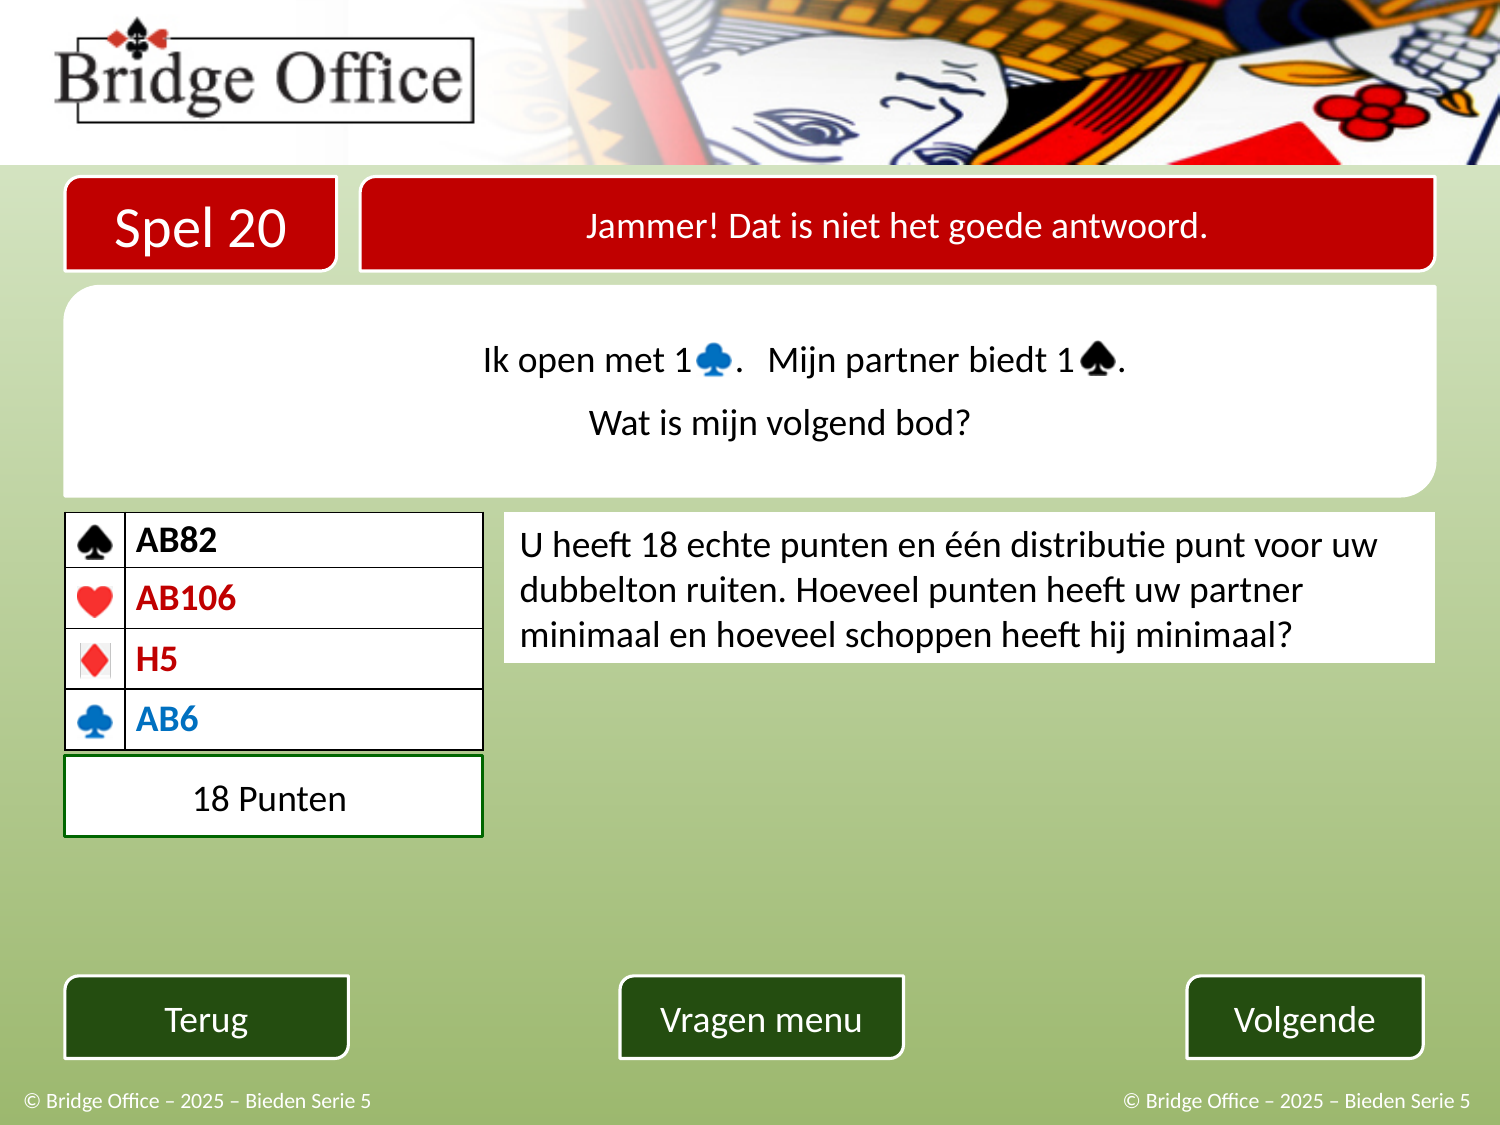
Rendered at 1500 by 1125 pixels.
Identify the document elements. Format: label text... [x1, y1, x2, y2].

text_box © Bridge Office – 2025 – Bieden Serie 5 [1107, 1079, 1500, 1121]
table_cell [66, 568, 124, 628]
text_box U heeft 18 echte punten en één distributie punt voor uw dubbelton ruiten. Hoeveel punten heeft uw partner minimaal en hoeveel schoppen heeft hij minimaal? [504, 512, 1435, 663]
picture [0, 0, 1500, 166]
picture [696, 342, 733, 378]
text_box Mijn partner biedt 1 . [752, 327, 1144, 387]
table_cell AB106 [126, 568, 482, 628]
table_cell AB6 [126, 690, 482, 749]
picture [77, 643, 114, 679]
picture [77, 585, 114, 618]
text_box Jammer! Dat is niet het goede antwoord. [358, 178, 1437, 273]
picture [1079, 340, 1116, 376]
picture [77, 524, 114, 561]
table_cell [66, 690, 124, 749]
text_box Volgende [1185, 974, 1425, 1061]
text_box Ik open met 1 . [468, 327, 787, 388]
text_box Terug [63, 974, 350, 1061]
text_box Wat is mijn volgend bod? [574, 390, 996, 451]
text_box 18 Punten [63, 754, 484, 838]
text_box Spel 20 [63, 178, 339, 273]
text_box © Bridge Office – 2025 – Bieden Serie 5 [8, 1079, 393, 1121]
text_box Vragen menu [618, 974, 906, 1061]
text_box [63, 284, 1437, 498]
table_cell H5 [126, 629, 482, 688]
table_cell [66, 629, 124, 688]
picture [77, 703, 114, 740]
table_header [66, 513, 124, 567]
table_header AB82 [126, 513, 482, 567]
